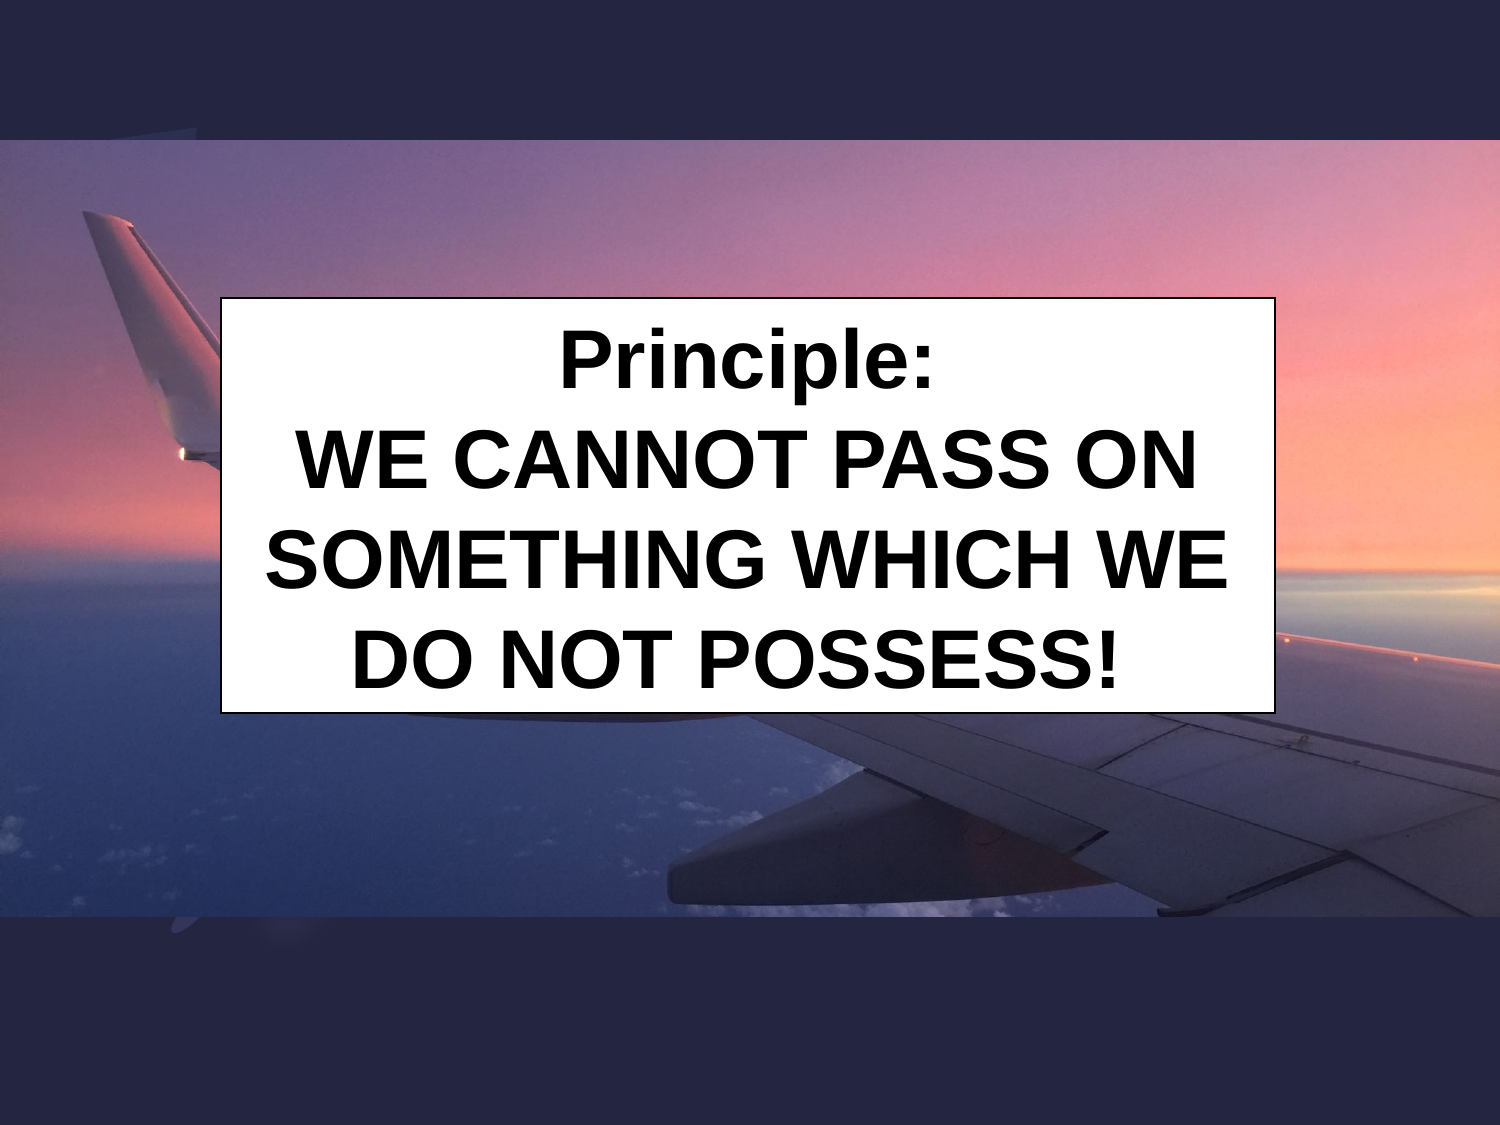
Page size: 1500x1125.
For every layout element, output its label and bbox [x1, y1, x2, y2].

picture [0, 140, 1500, 917]
